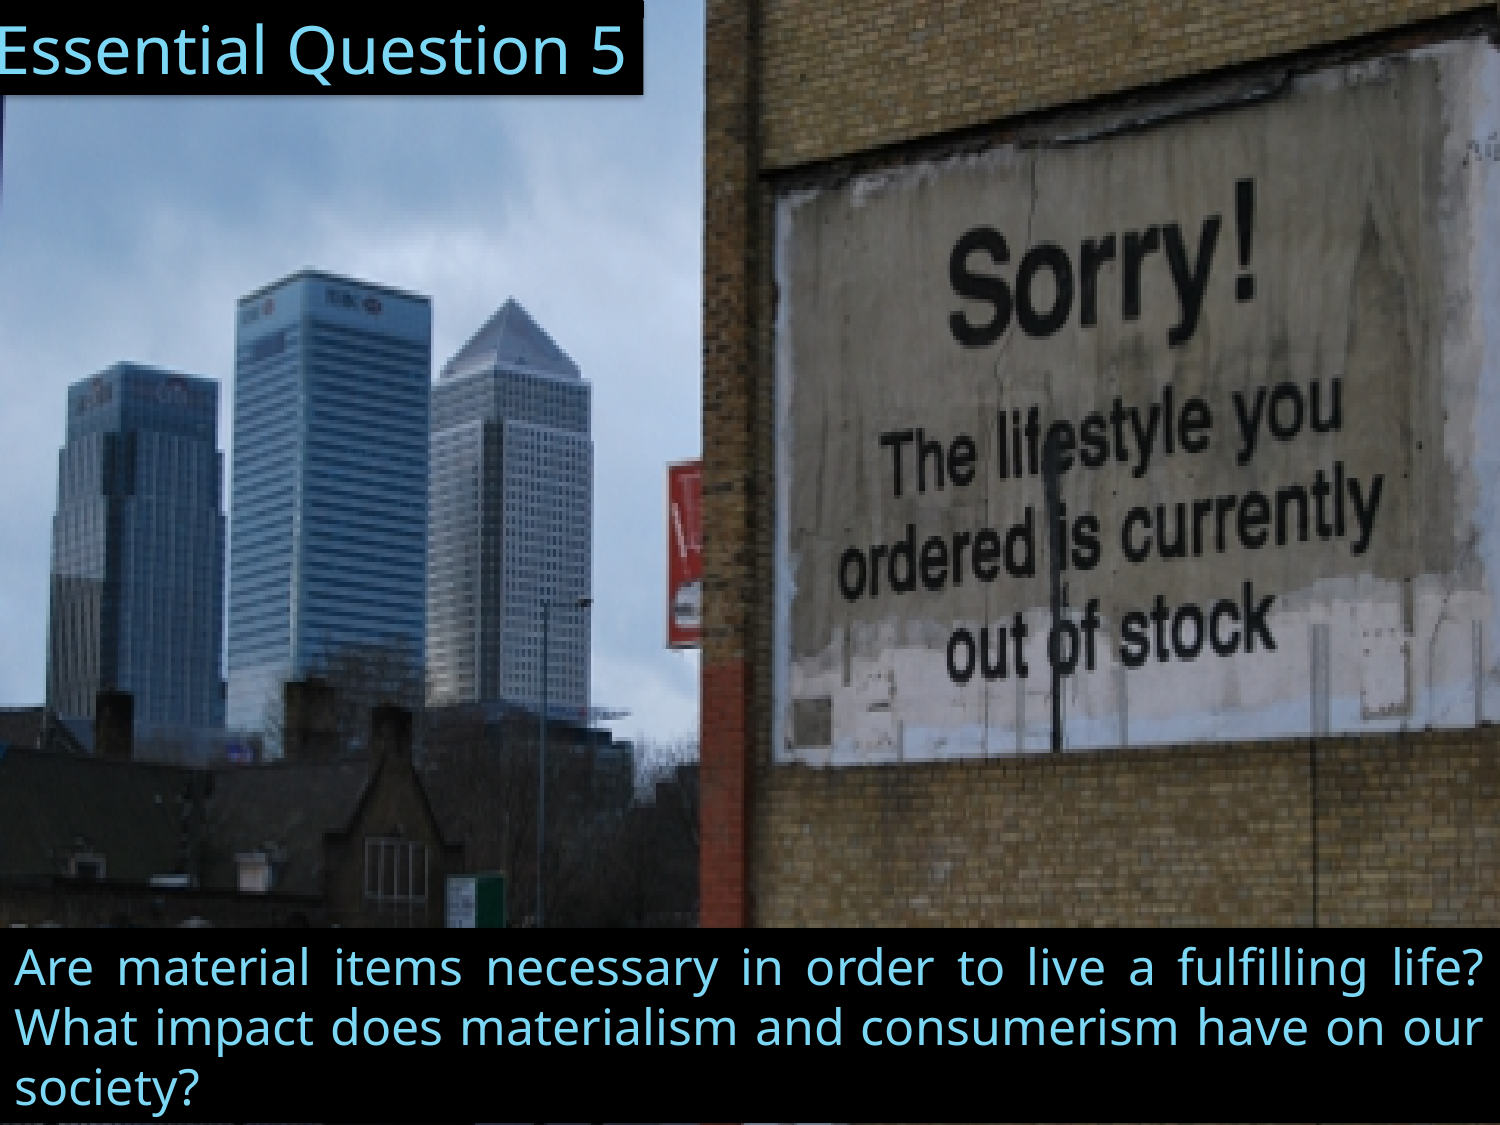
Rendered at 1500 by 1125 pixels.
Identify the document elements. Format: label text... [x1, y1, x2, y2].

text_box Are material items necessary in order to live a fulfilling life? What impact does materialism and consumerism have on our society? [0, 928, 1500, 1123]
picture [0, 0, 1500, 928]
text_box Essential Question 5 [0, 0, 644, 95]
